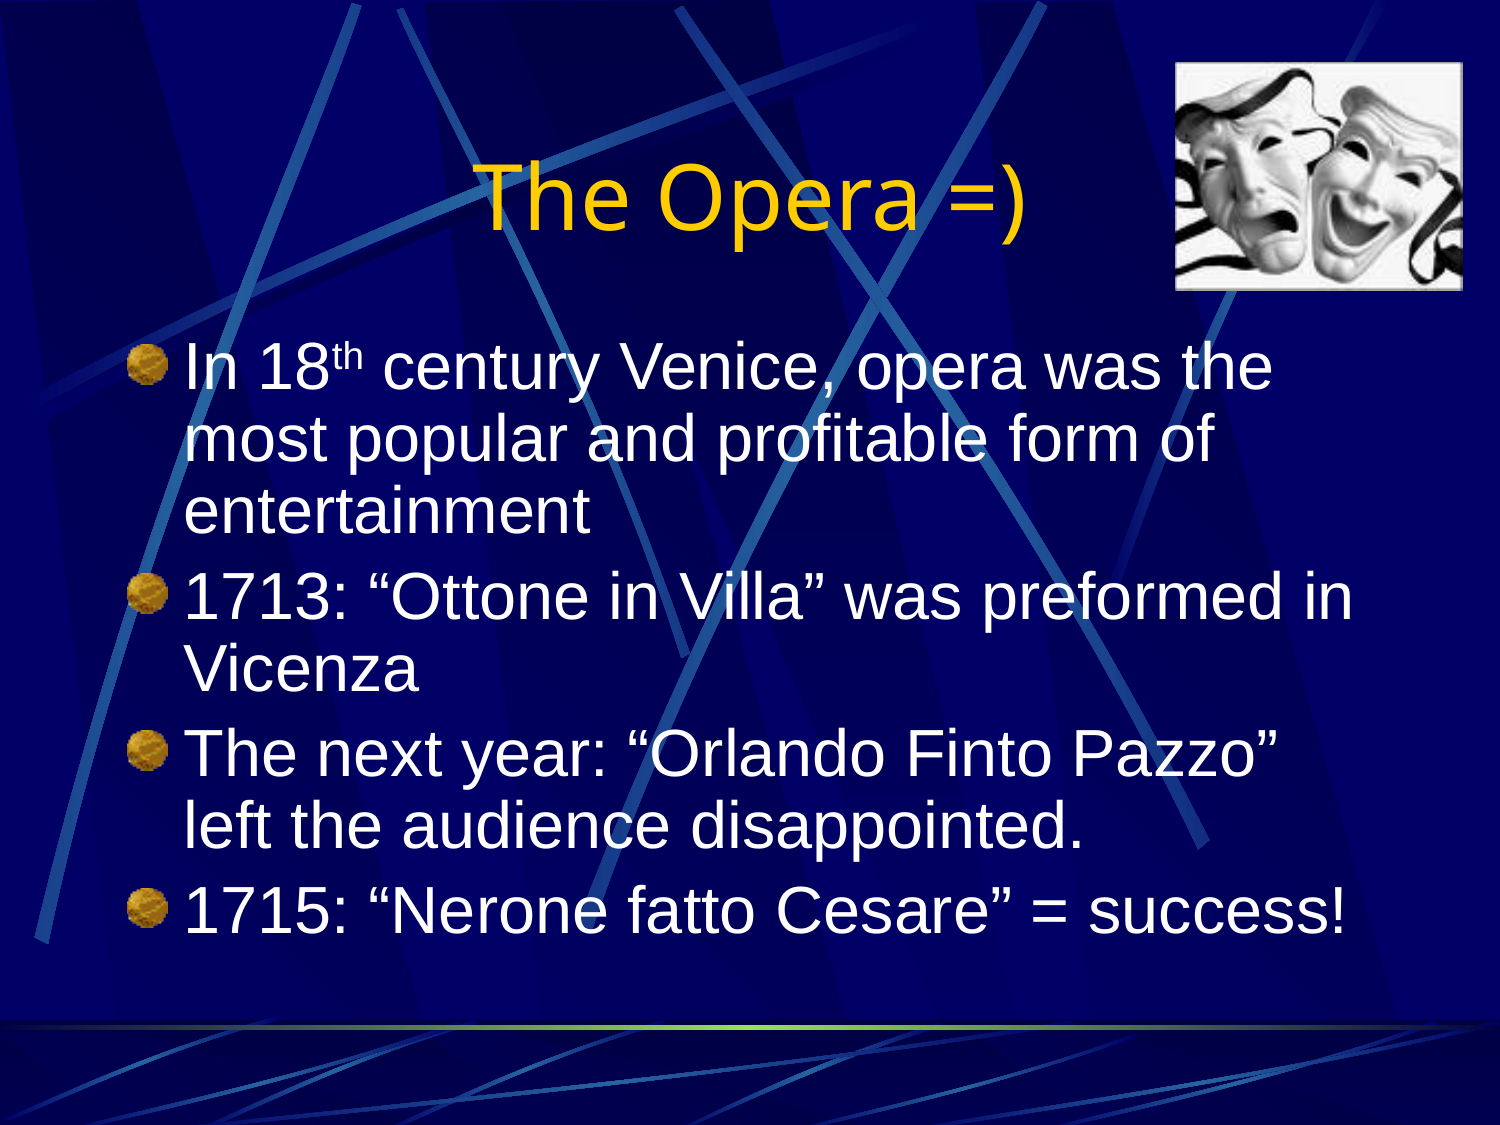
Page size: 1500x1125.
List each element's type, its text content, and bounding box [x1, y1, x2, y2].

picture [127, 573, 168, 614]
picture [127, 730, 168, 771]
title The Opera =) [112, 131, 1169, 257]
list In 18th century Venice, opera was the most popular and profitable form of entertainment 1713: “Ottone in Villa” was preformed in Vicenza The next year: “Orlando Finto Pazzo” left the audience disappointed. 1715: “Nerone fatto Cesare” = success! [112, 324, 1388, 1001]
picture [127, 344, 168, 385]
picture [127, 888, 168, 928]
picture [1174, 62, 1463, 291]
